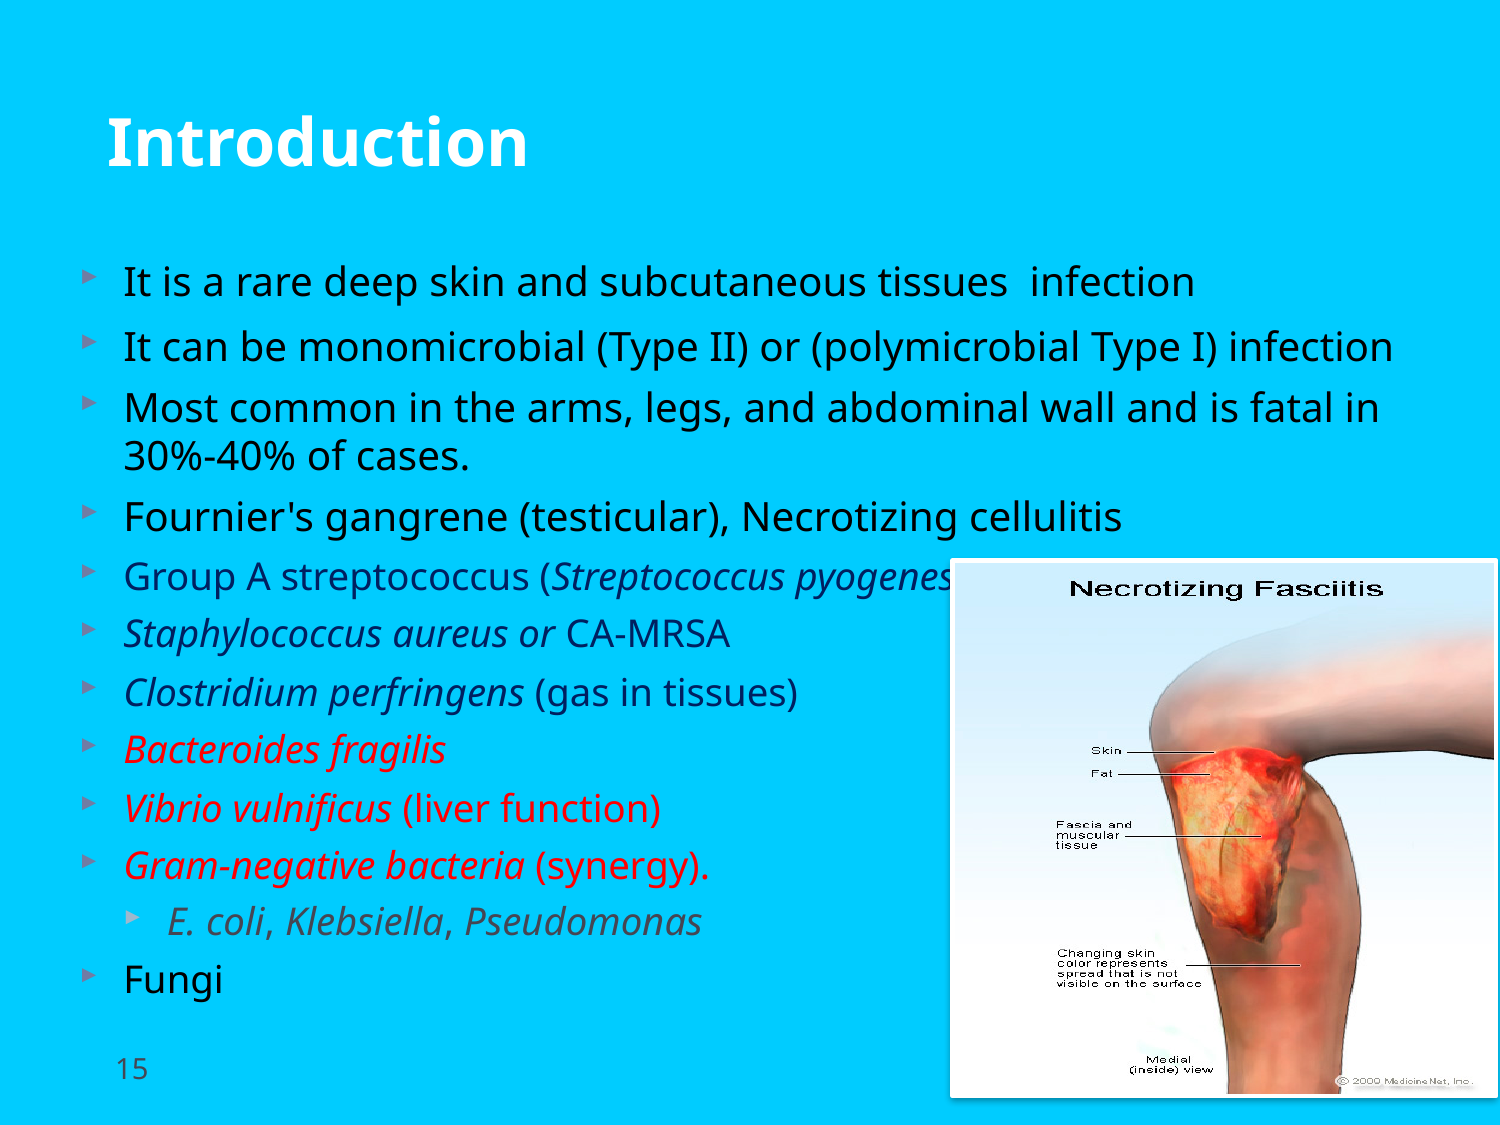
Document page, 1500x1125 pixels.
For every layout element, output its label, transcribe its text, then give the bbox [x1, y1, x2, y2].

list It is a rare deep skin and subcutaneous tissues infection It can be monomicrobial (Type II) or (polymicrobial Type I) infection Most common in the arms, legs, and abdominal wall and is fatal in 30%-40% of cases. Fournier's gangrene (testicular), Necrotizing cellulitis Group A streptococcus (Streptococcus pyogenes) Staphylococcus aureus or CA-MRSA Clostridium perfringens (gas in tissues) Bacteroides fragilis Vibrio vulnificus (liver function) Gram-negative bacteria (synergy). E. coli, Klebsiella, Pseudomonas Fungi [64, 243, 1412, 1042]
slide_number 15 [100, 1042, 426, 1103]
picture [954, 562, 1495, 1095]
title Introduction [75, 24, 1425, 188]
